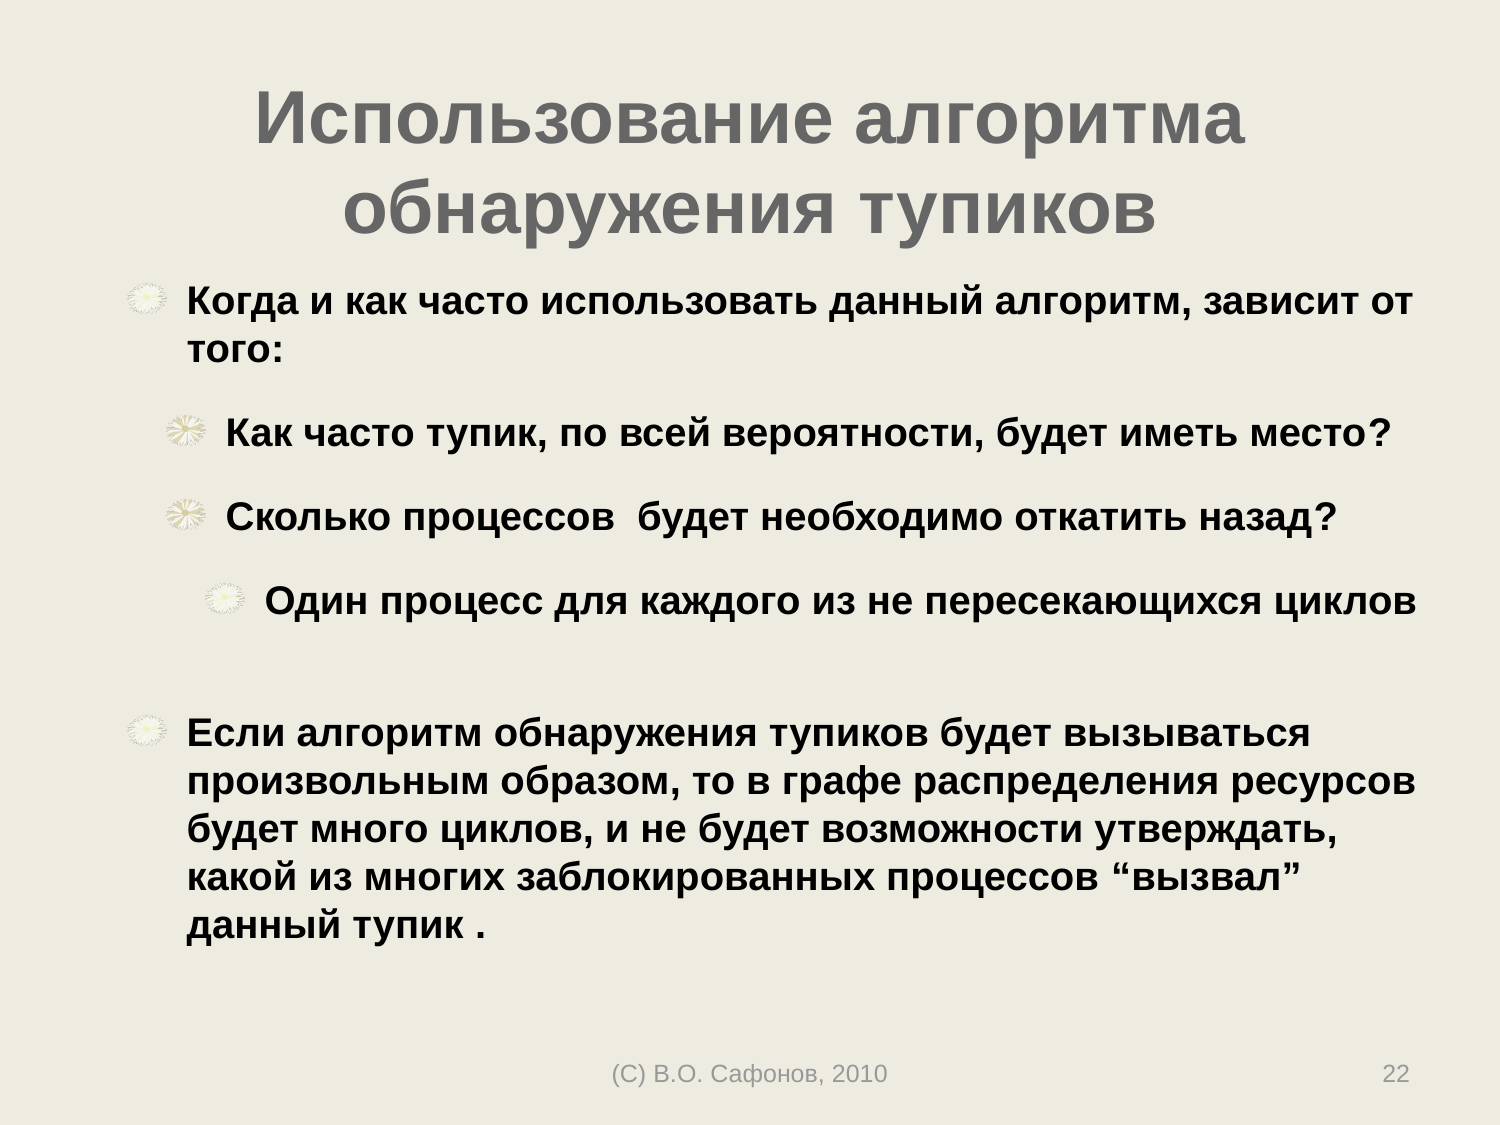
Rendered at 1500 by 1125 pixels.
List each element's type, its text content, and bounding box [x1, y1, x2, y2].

list Когда и как часто использовать данный алгоритм, зависит от того: Как часто тупик, по всей вероятности, будет иметь место? Сколько процессов будет необходимо откатить назад? Один процесс для каждого из не пересекающихся циклов Если алгоритм обнаружения тупиков будет вызываться произвольным образом, то в графе распределения ресурсов будет много циклов, и не будет возможности утверждать, какой из многих заблокированных процессов “вызвал” данный тупик . [112, 267, 1436, 1000]
picture [205, 583, 245, 614]
picture [166, 499, 206, 530]
text_box (C) В.О. Сафонов, 2010 [512, 1042, 988, 1103]
picture [127, 283, 167, 314]
text_box 22 [1074, 1042, 1425, 1103]
title Использование алгоритма обнаружения тупиков [74, 49, 1426, 268]
picture [127, 715, 167, 746]
picture [166, 415, 206, 446]
